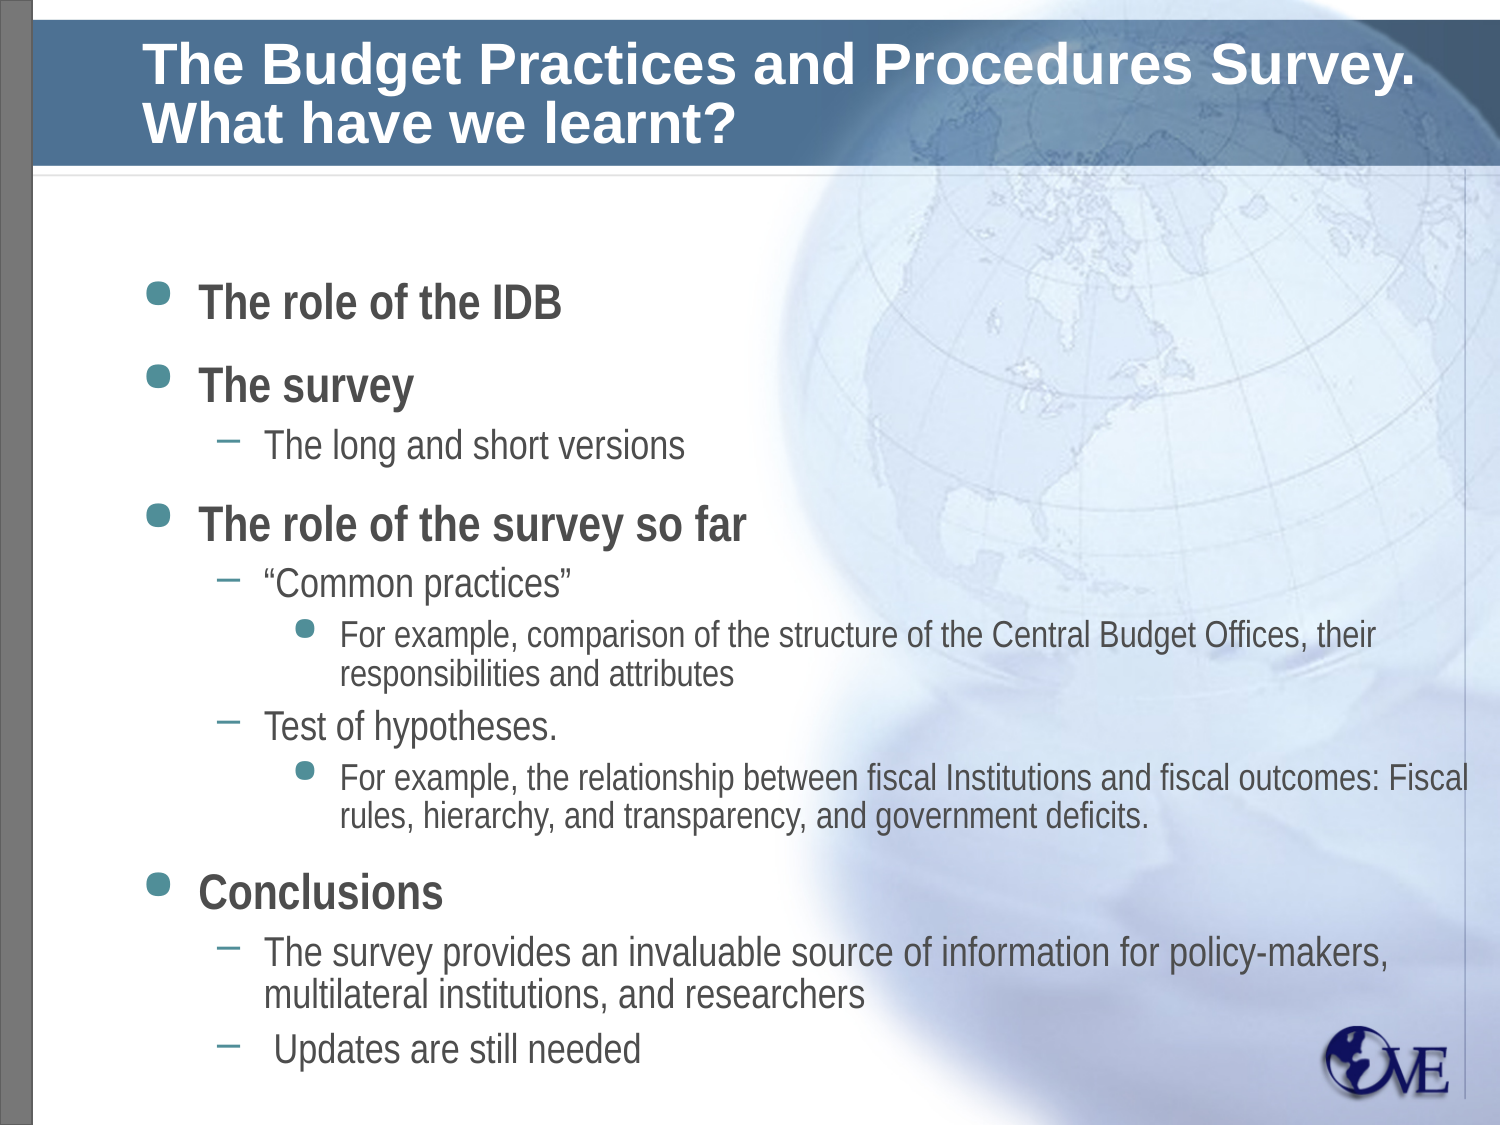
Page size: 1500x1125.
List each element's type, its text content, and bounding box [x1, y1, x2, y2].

picture [33, 0, 1500, 1125]
title The Budget Practices and Procedures Survey. What have we learnt? [126, 16, 1461, 164]
list The role of the IDB The survey The long and short versions The role of the survey so far “Common practices” For example, comparison of the structure of the Central Budget Offices, their responsibilities and attributes Test of hypotheses. For example, the relationship between fiscal Institutions and fiscal outcomes: Fiscal rules, hierarchy, and transparency, and government deficits. Conclusions The survey provides an invaluable source of information for policy-makers, multilateral institutions, and researchers Updates are still needed [126, 270, 1500, 1125]
